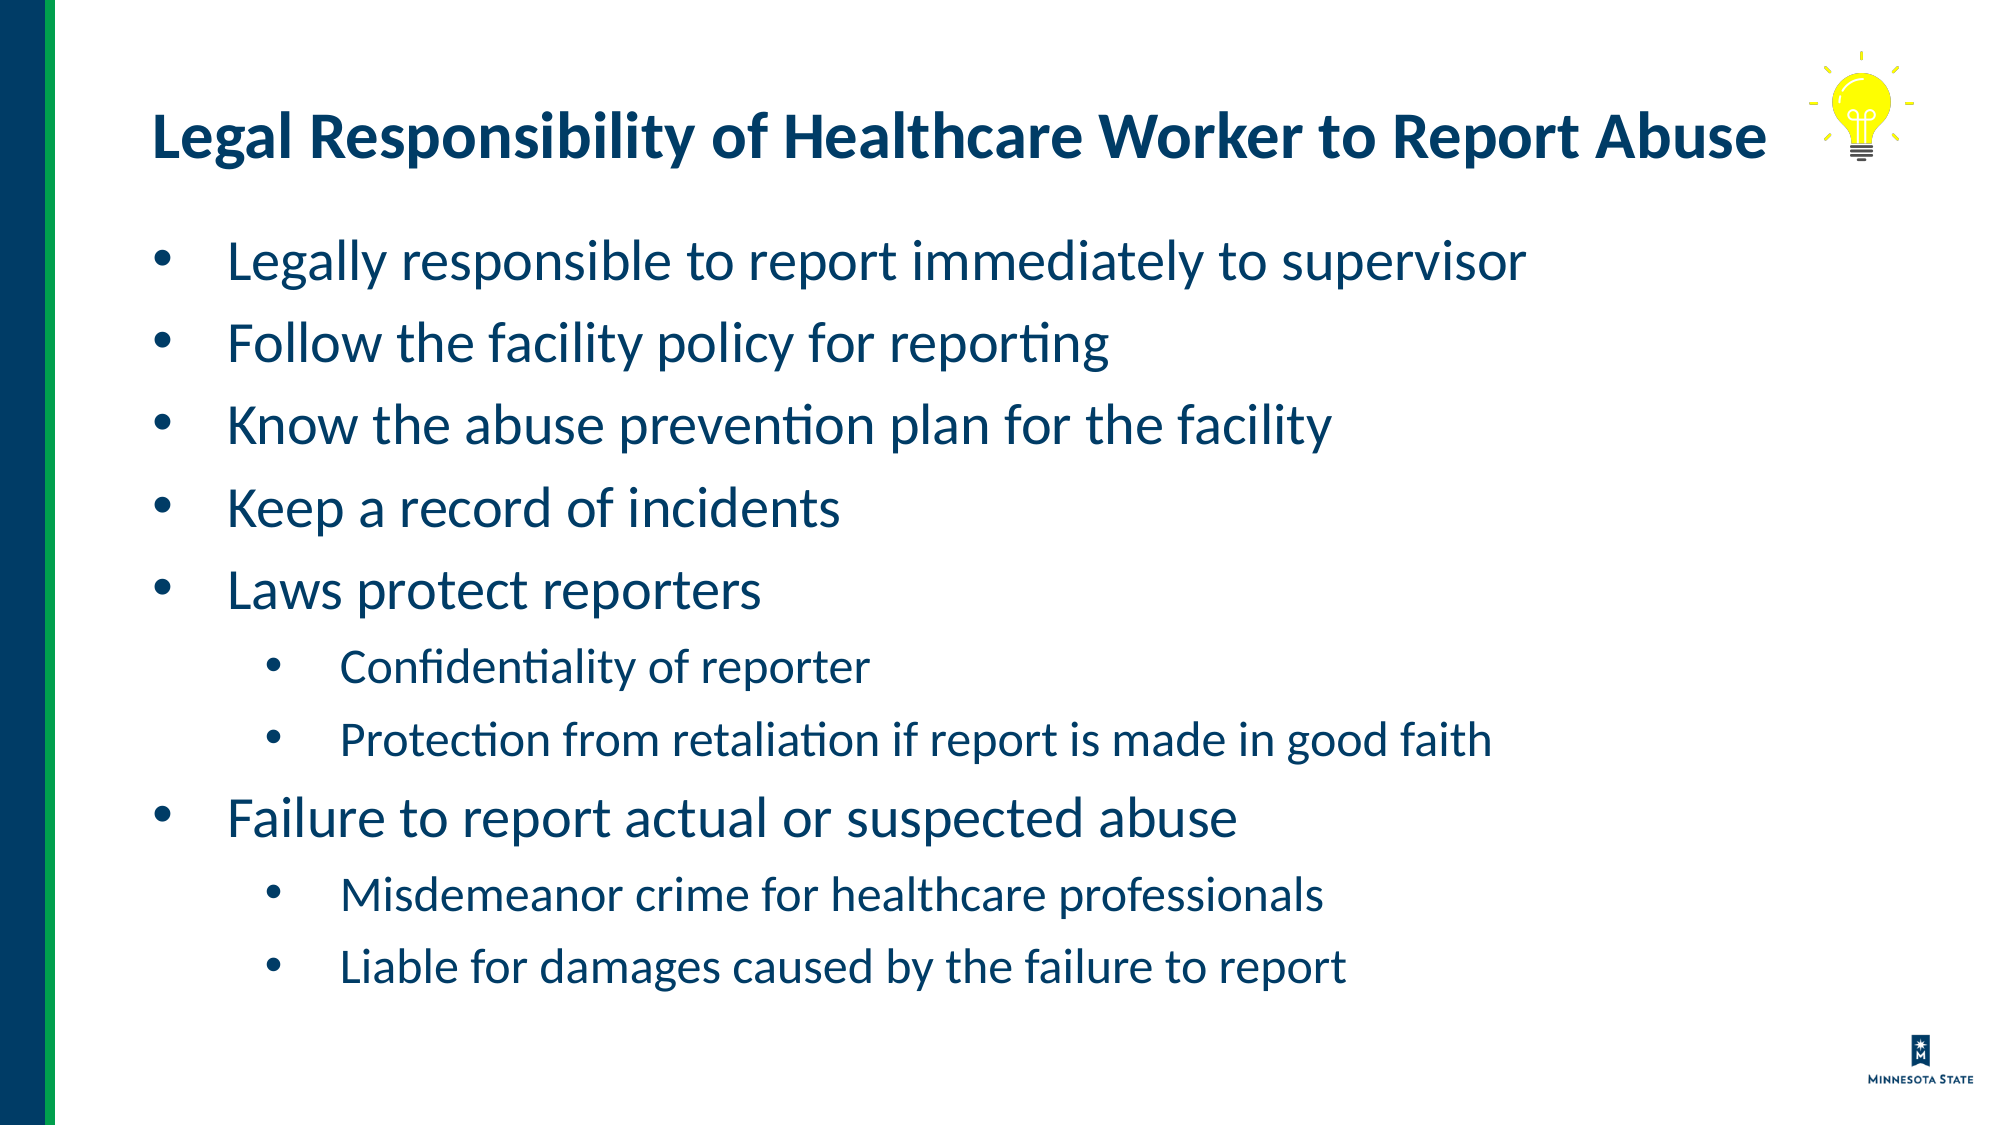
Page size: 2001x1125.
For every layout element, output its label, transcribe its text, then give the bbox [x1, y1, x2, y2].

picture [1780, 22, 1943, 185]
picture [1823, 1028, 2001, 1095]
title Legal Responsibility of Healthcare Worker to Report Abuse [137, 59, 1863, 214]
list Legally responsible to report immediately to supervisor Follow the facility policy for reporting Know the abuse prevention plan for the facility Keep a record of incidents Laws protect reporters Confidentiality of reporter Protection from retaliation if report is made in good faith Failure to report actual or suspected abuse Misdemeanor crime for healthcare professionals Liable for damages caused by the failure to report [137, 214, 1863, 1066]
